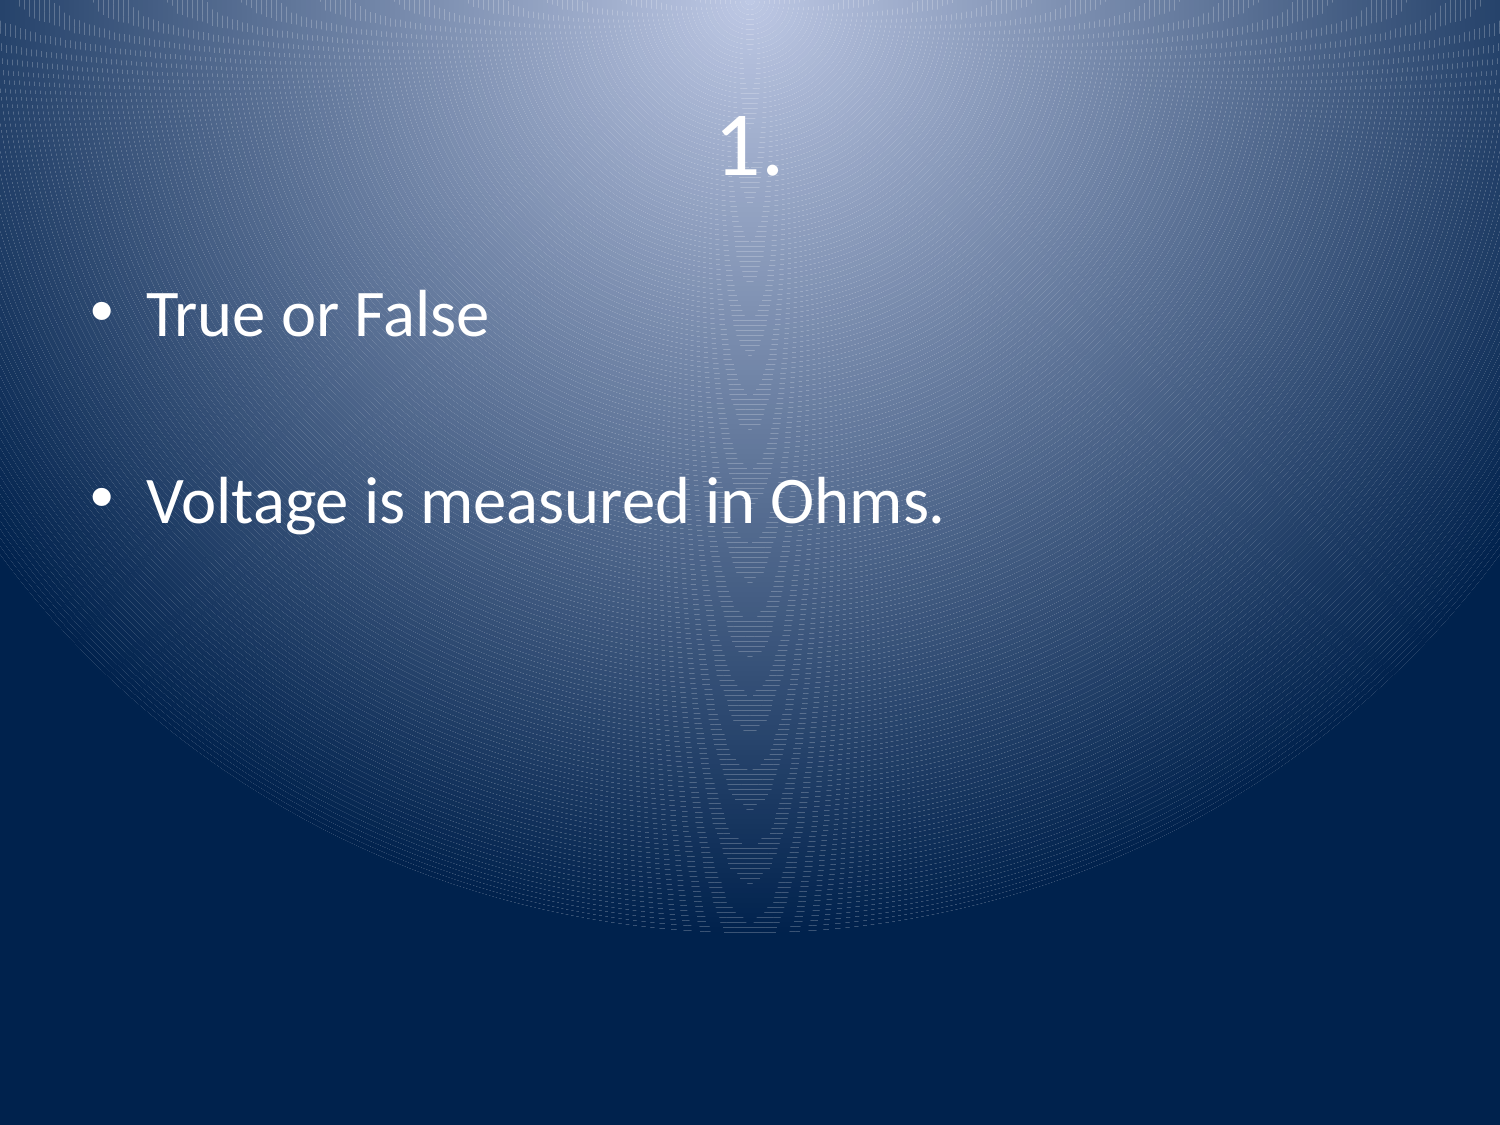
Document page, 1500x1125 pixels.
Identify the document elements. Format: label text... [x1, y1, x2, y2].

title 1. [75, 45, 1425, 233]
list True or False Voltage is measured in Ohms. [75, 262, 1425, 1005]
